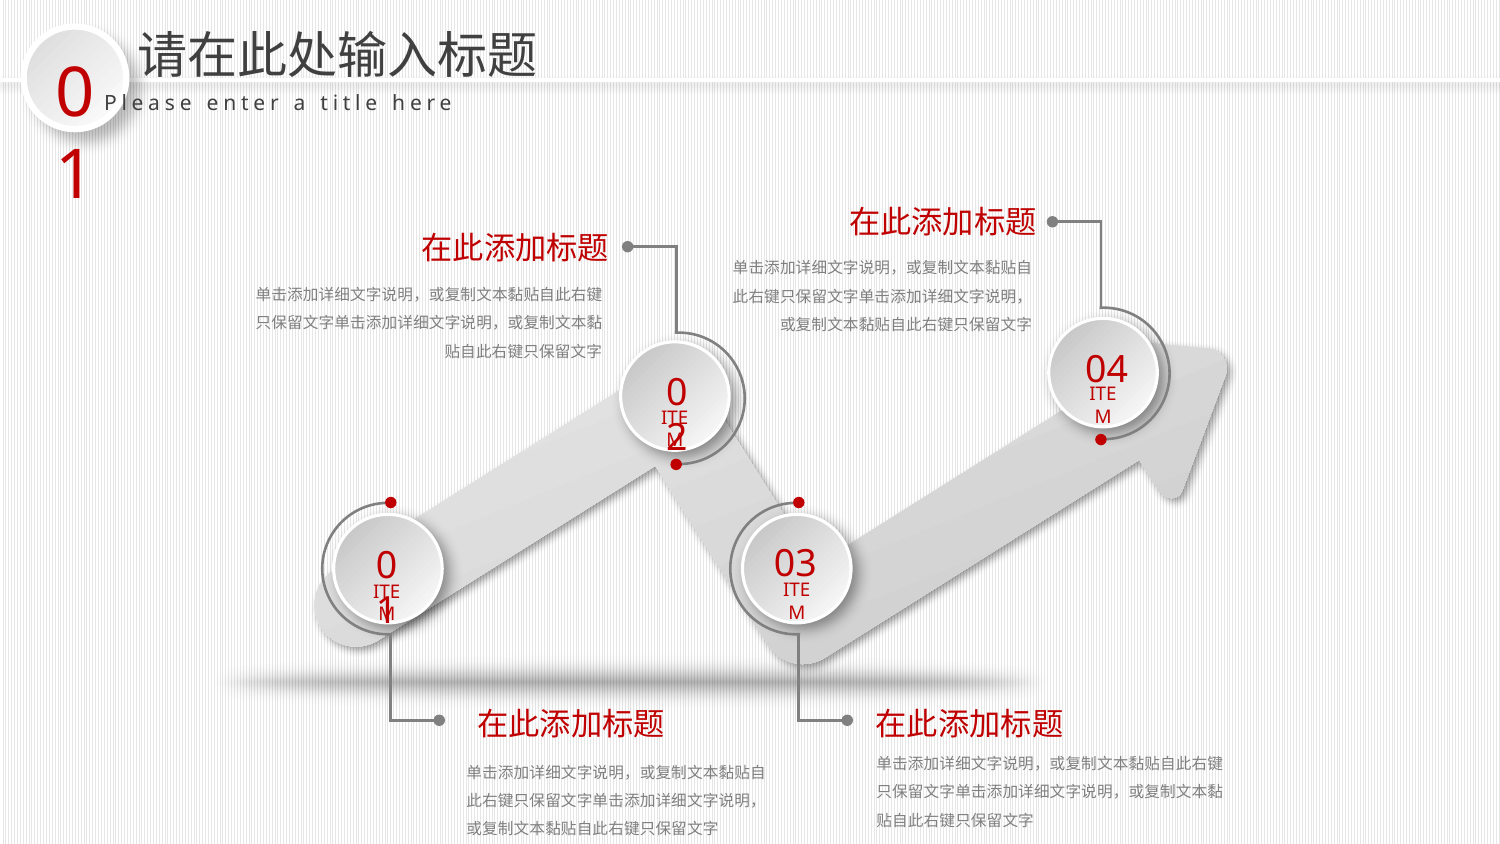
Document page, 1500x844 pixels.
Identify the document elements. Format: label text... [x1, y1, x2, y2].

text_box Please enter a title here [127, 81, 468, 122]
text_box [707, 194, 1054, 342]
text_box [451, 697, 790, 844]
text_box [135, 320, 1240, 719]
text_box 请在此处输入标题 [127, 80, 578, 91]
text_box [613, 240, 745, 471]
text_box 请在此处输入标题 [97, 16, 578, 79]
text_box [730, 496, 862, 727]
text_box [322, 496, 454, 727]
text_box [23, 26, 127, 139]
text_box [861, 697, 1242, 838]
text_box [235, 220, 634, 369]
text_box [1037, 215, 1170, 446]
